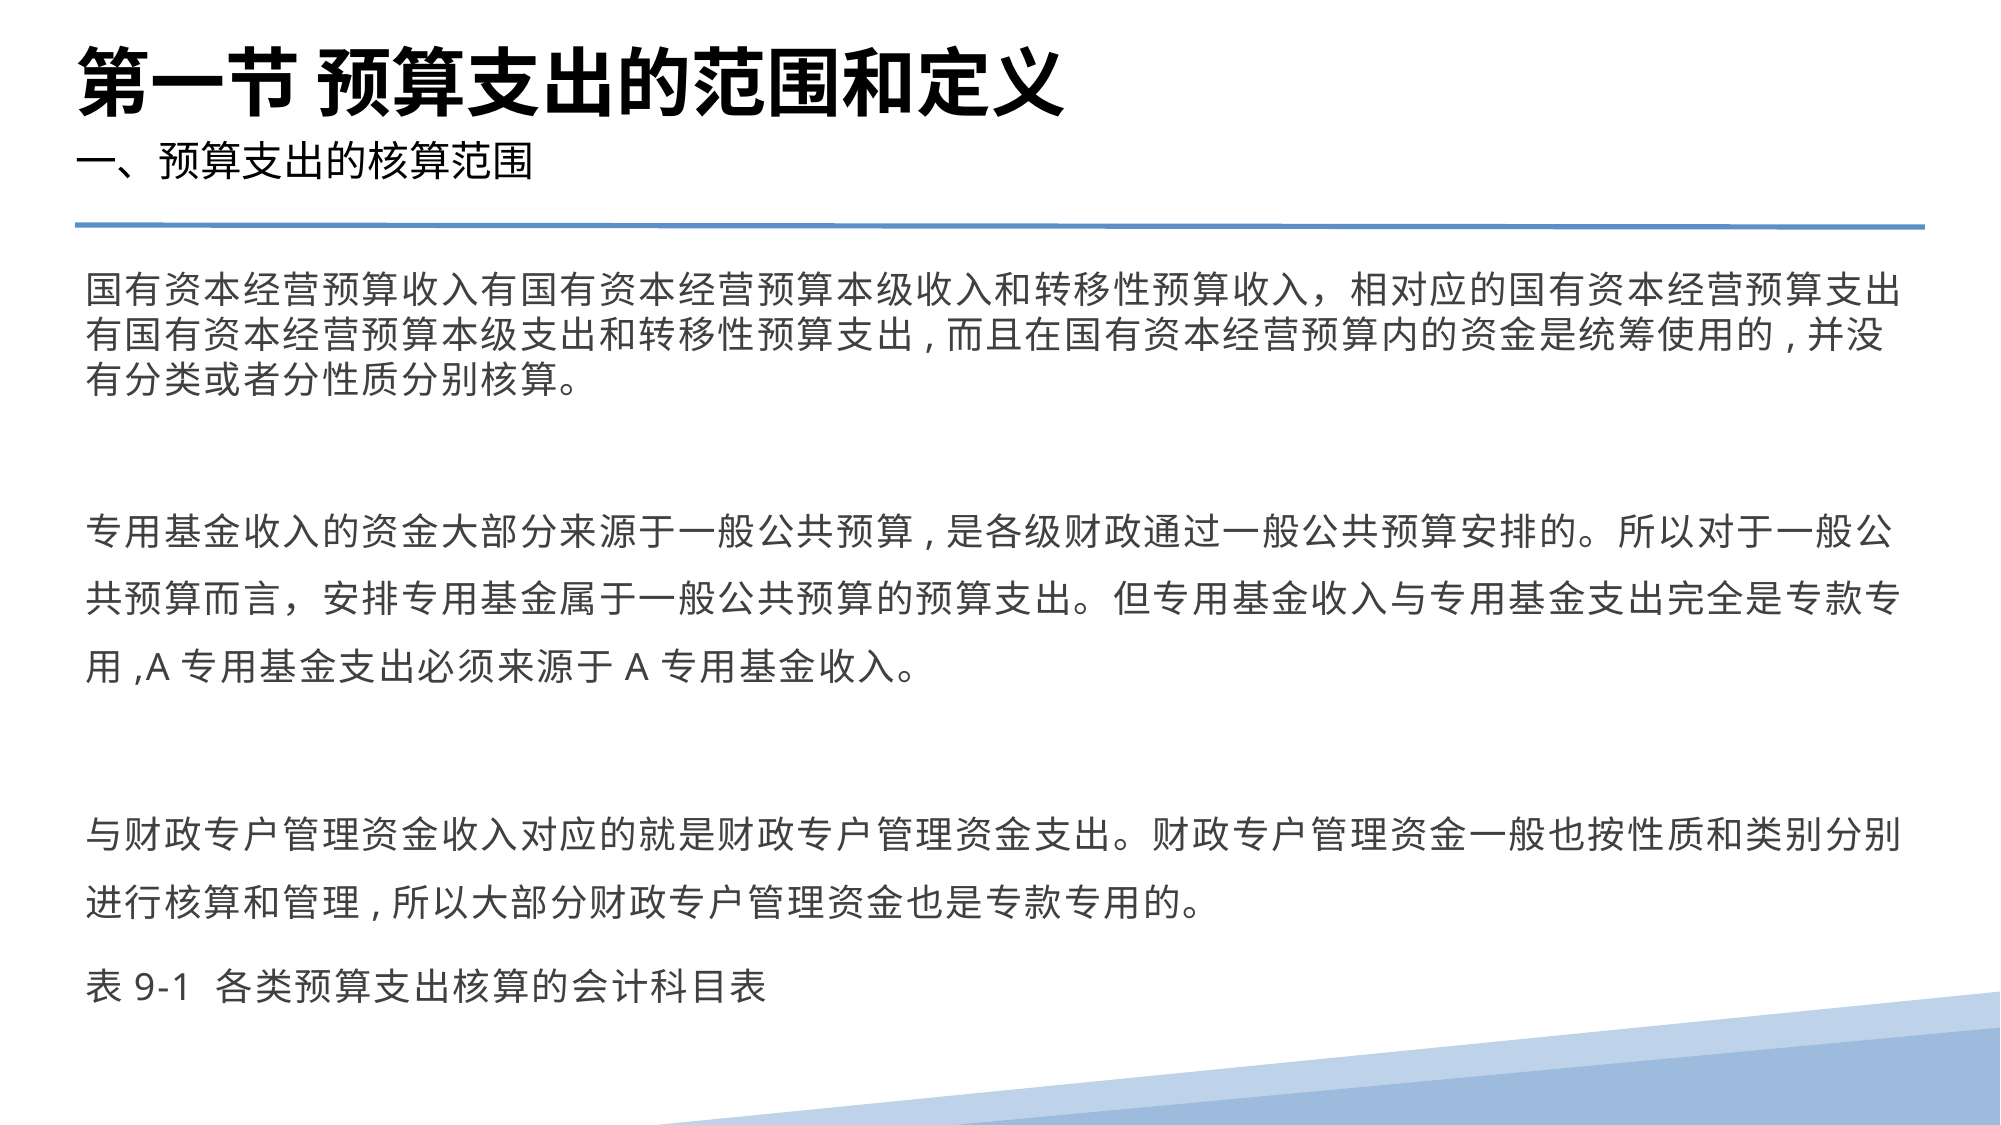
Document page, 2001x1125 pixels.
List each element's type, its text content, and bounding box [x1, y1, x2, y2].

text_box 一、预算支出的核算范围 [75, 124, 1925, 200]
text_box 国有资本经营预算收入有国有资本经营预算本级收入和转移性预算收入，相对应的国有资本经营预算支出有国有资本经营预算本级支出和转移性预算支出,而且在国有资本经营预算内的资金是统筹使用的,并没有分类或者分性质分别核算。 专用基金收入的资金大部分来源于一般公共预算,是各级财政通过一般公共预算安排的。所以对于一般公共预算而言，安排专用基金属于一般公共预算的预算支出。但专用基金收入与专用基金支出完全是专款专用,A专用基金支出必须来源于A专用基金收入。 与财政专户管理资金收入对应的就是财政专户管理资金支出。财政专户管理资金一般也按性质和类别分别进行核算和管理,所以大部分财政专户管理资金也是专款专用的。 表9-1 各类预算支出核算的会计科目表 [74, 252, 1925, 1022]
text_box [656, 991, 2000, 1125]
text_box 第一节 预算支出的范围和定义 [75, 24, 1925, 124]
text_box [74, 224, 1925, 228]
